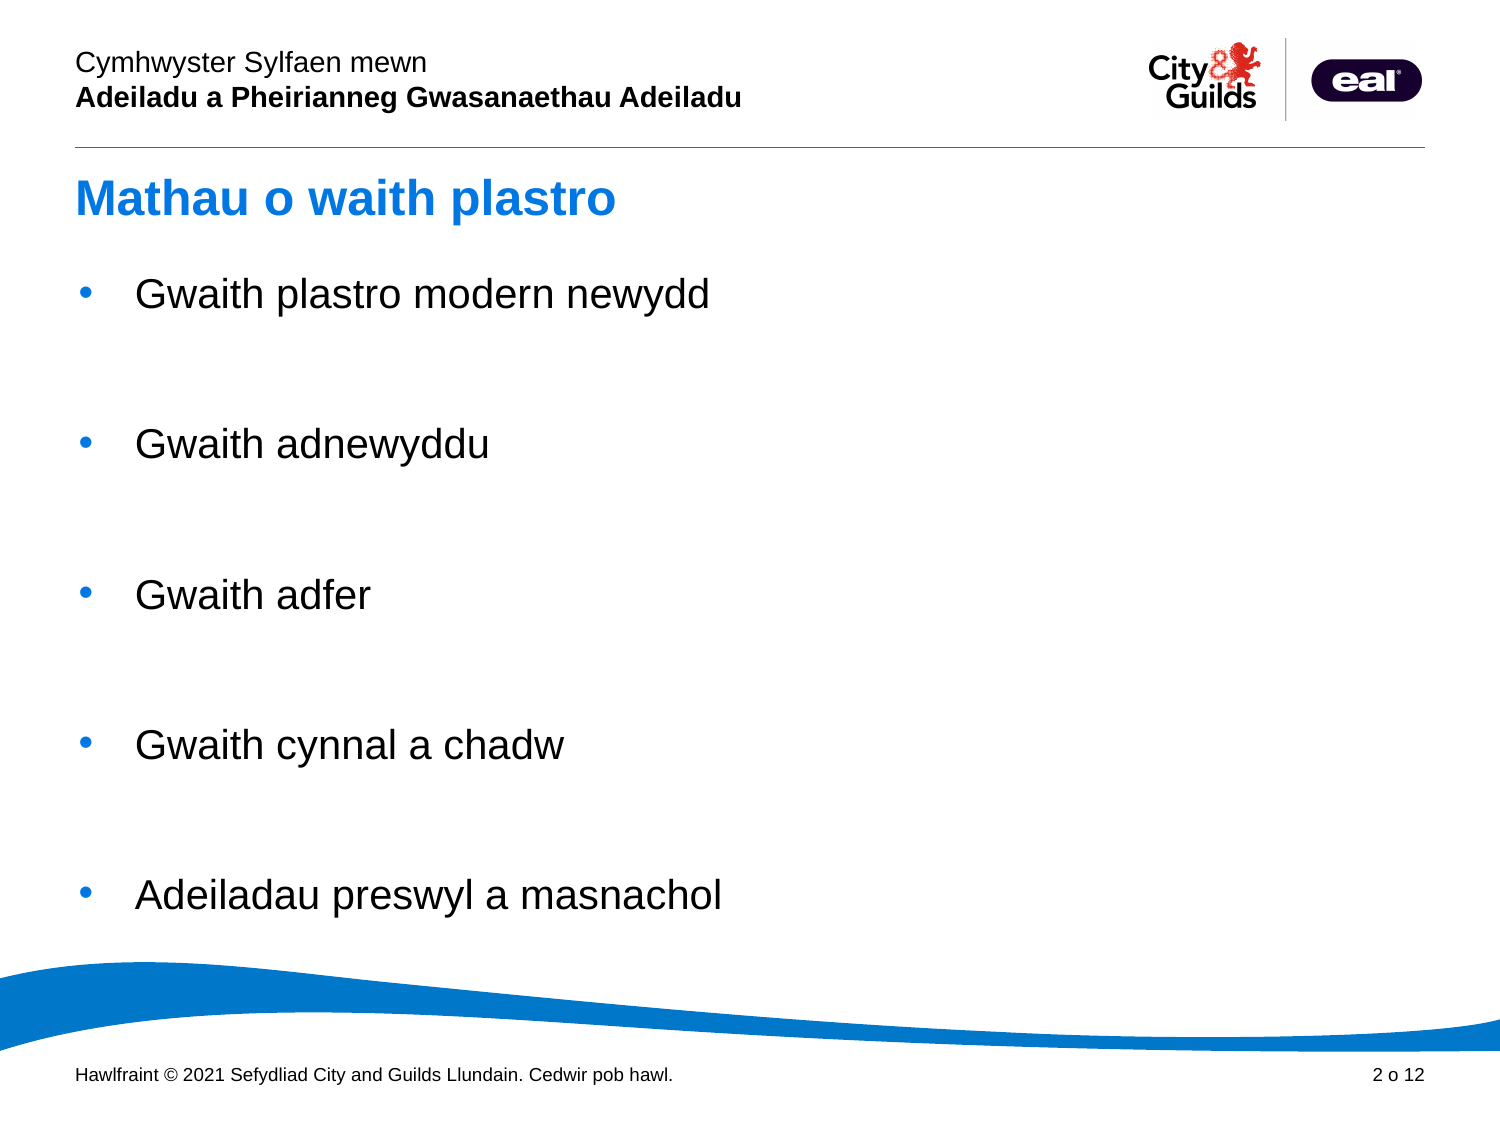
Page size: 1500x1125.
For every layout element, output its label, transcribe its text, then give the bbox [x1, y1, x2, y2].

picture [1149, 38, 1422, 121]
list Gwaith plastro modern newydd Gwaith adnewyddu Gwaith adfer Gwaith cynnal a chadw Adeiladau preswyl a masnachol [78, 266, 1429, 1048]
title Mathau o waith plastro [74, 165, 1424, 229]
